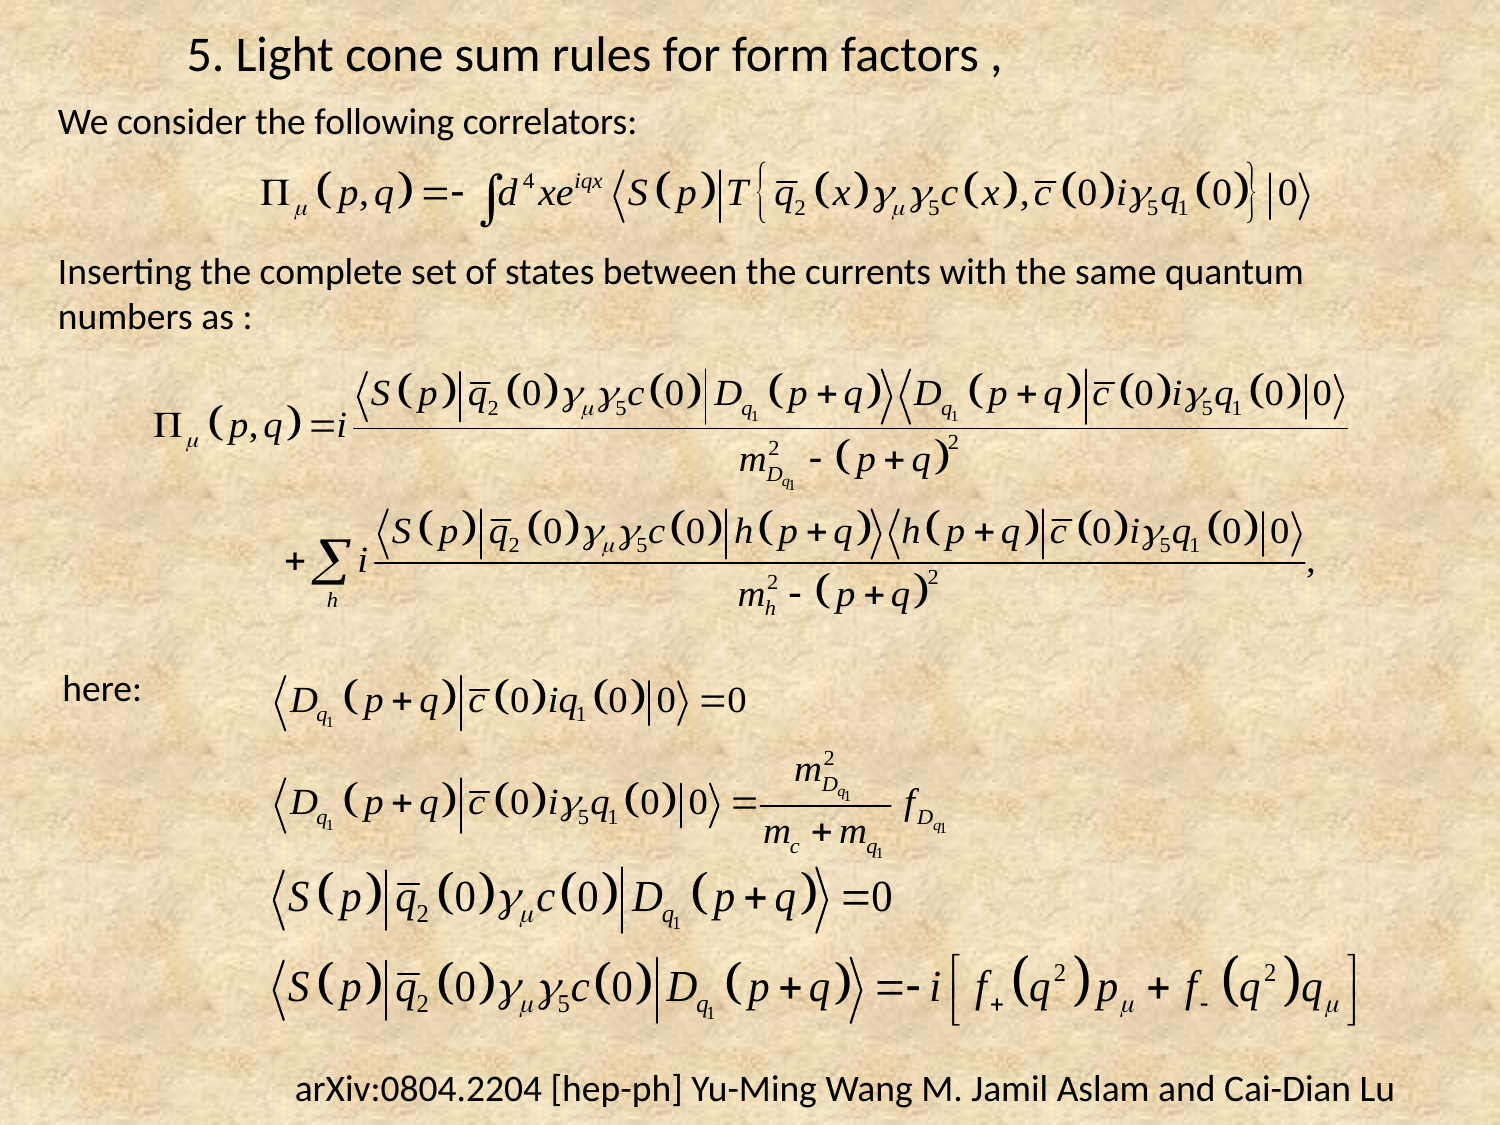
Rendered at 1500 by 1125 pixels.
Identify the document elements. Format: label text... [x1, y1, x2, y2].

text_box We consider the following correlators: [43, 89, 682, 150]
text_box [253, 160, 1317, 232]
text_box arXiv:0804.2204 [hep-ph] Yu-Ming Wang M. Jamil Aslam and Cai-Dian Lu [280, 1056, 1412, 1116]
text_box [267, 668, 956, 856]
picture [0, 0, 1500, 1125]
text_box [265, 857, 1372, 1036]
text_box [147, 361, 1355, 627]
text_box here: [47, 656, 686, 717]
